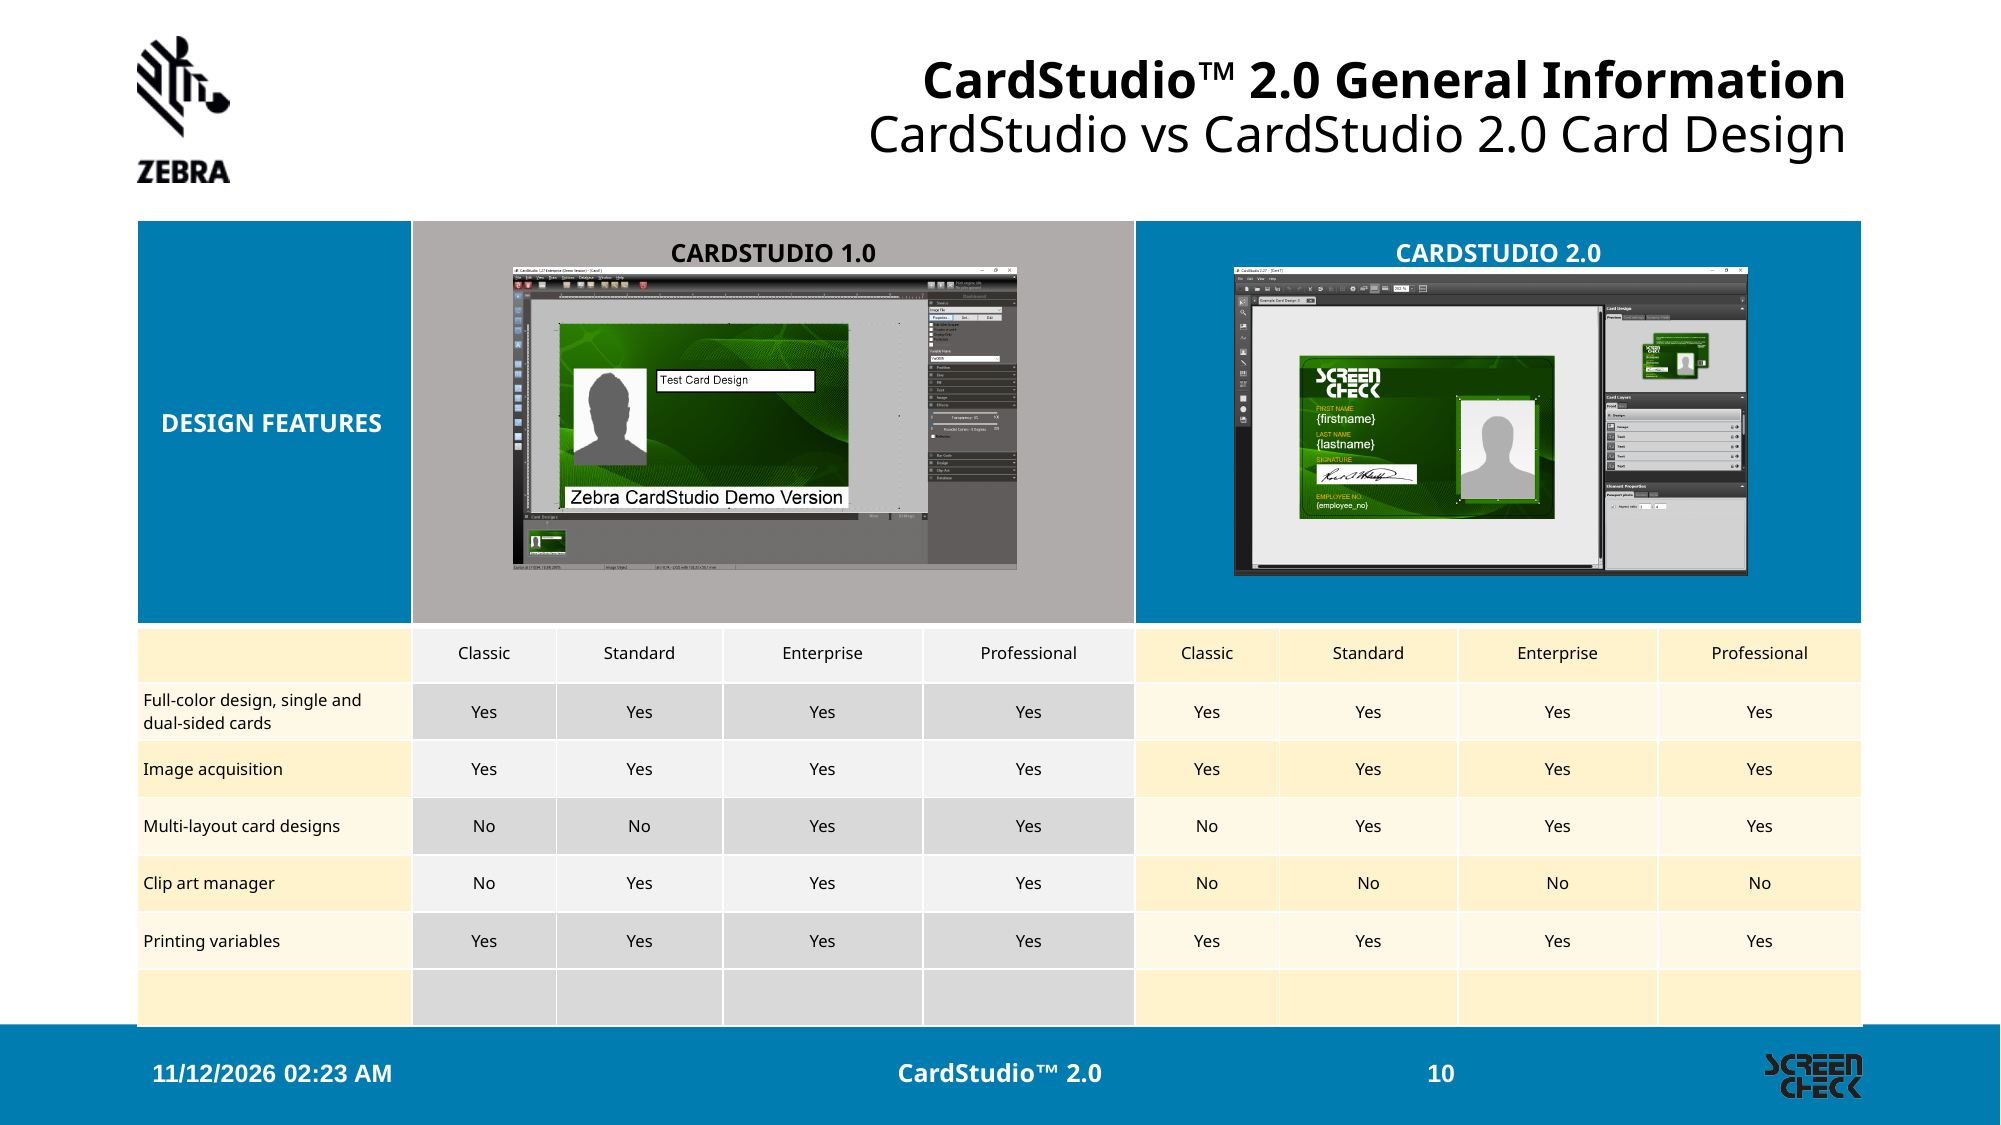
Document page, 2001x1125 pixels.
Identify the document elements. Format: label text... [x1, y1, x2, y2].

picture [1797, 1055, 1827, 1075]
table_cell Enterprise [724, 629, 922, 682]
table_cell Printing variables [138, 913, 411, 968]
table_cell Yes [724, 741, 922, 797]
table_cell Yes [1136, 741, 1279, 797]
picture [1235, 268, 1747, 575]
table_cell [1659, 970, 1861, 1025]
table_cell [138, 629, 411, 682]
table_cell Yes [724, 798, 922, 854]
table_cell [557, 970, 722, 1025]
table_cell No [413, 798, 556, 854]
table_cell No [413, 856, 556, 911]
table_cell Yes [924, 741, 1134, 797]
table_header DESIGN FEATURES [138, 221, 411, 623]
table_cell [1280, 970, 1457, 1025]
table_cell Image acquisition [138, 741, 411, 797]
table_cell Yes [924, 913, 1134, 968]
table_cell No [557, 798, 722, 854]
table_header CARDSTUDIO 2.0 [1136, 221, 1861, 623]
table_cell Classic [413, 629, 556, 682]
table_cell Yes [1659, 741, 1861, 797]
table_cell [1459, 970, 1657, 1025]
table_cell Yes [724, 856, 922, 911]
table_cell Yes [1136, 913, 1279, 968]
table_cell Yes [1280, 684, 1457, 739]
table_cell [924, 970, 1134, 1025]
table_cell No [1136, 856, 1279, 911]
table_cell Yes [413, 741, 556, 797]
table_cell Full-color design, single and dual-sided cards [138, 684, 411, 739]
picture [513, 267, 1017, 570]
table_cell Yes [1459, 684, 1657, 739]
table_cell No [1459, 856, 1657, 911]
table_cell Yes [557, 913, 722, 968]
table_cell [138, 970, 411, 1025]
table_cell No [1659, 856, 1861, 911]
title CardStudio™ 2.0 General Information CardStudio vs CardStudio 2.0 Card Design [598, 49, 1863, 170]
table_cell [1136, 970, 1279, 1025]
table_cell Enterprise [1459, 629, 1657, 682]
picture [1781, 1055, 1794, 1098]
picture [1830, 1055, 1843, 1059]
table_cell Yes [924, 856, 1134, 911]
table_cell Yes [1659, 684, 1861, 739]
table_cell Yes [1280, 741, 1457, 797]
footer CardStudio™ 2.0 [662, 1042, 1338, 1103]
table_cell Yes [557, 741, 722, 797]
picture [1814, 1086, 1827, 1098]
table_cell Yes [724, 913, 922, 968]
table_cell Standard [557, 629, 722, 682]
table_cell [724, 970, 922, 1025]
table_cell Yes [557, 684, 722, 739]
table_header CARDSTUDIO 1.0 [413, 221, 1134, 623]
table_cell Yes [1459, 798, 1657, 854]
table_cell Multi-layout card designs [138, 798, 411, 854]
table_cell Professional [924, 629, 1134, 682]
table_cell Yes [724, 684, 922, 739]
picture [1846, 1055, 1862, 1098]
table_cell Yes [413, 684, 556, 739]
table_cell Yes [1280, 913, 1457, 968]
picture [137, 36, 230, 183]
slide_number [137, 1042, 588, 1103]
table_cell Yes [1659, 913, 1861, 968]
table_cell Yes [924, 798, 1134, 854]
table_cell Yes [1280, 798, 1457, 854]
table_cell Standard [1280, 629, 1457, 682]
table_cell Yes [1459, 741, 1657, 797]
table_cell Classic [1136, 629, 1279, 682]
picture [1765, 1055, 1779, 1075]
picture [1797, 1077, 1811, 1098]
table_cell Yes [1136, 684, 1279, 739]
table_cell Yes [557, 856, 722, 911]
table_cell Yes [1459, 913, 1657, 968]
table_cell [413, 970, 556, 1025]
table_cell Clip art manager [138, 856, 411, 911]
table_cell Yes [1659, 798, 1861, 854]
table_cell Yes [924, 684, 1134, 739]
table_cell Yes [413, 913, 556, 968]
table_cell No [1280, 856, 1457, 911]
picture [1814, 1063, 1827, 1082]
table_cell Professional [1659, 629, 1861, 682]
slide_number 10 [1412, 1042, 1743, 1103]
table_cell No [1136, 798, 1279, 854]
picture [1830, 1063, 1843, 1098]
